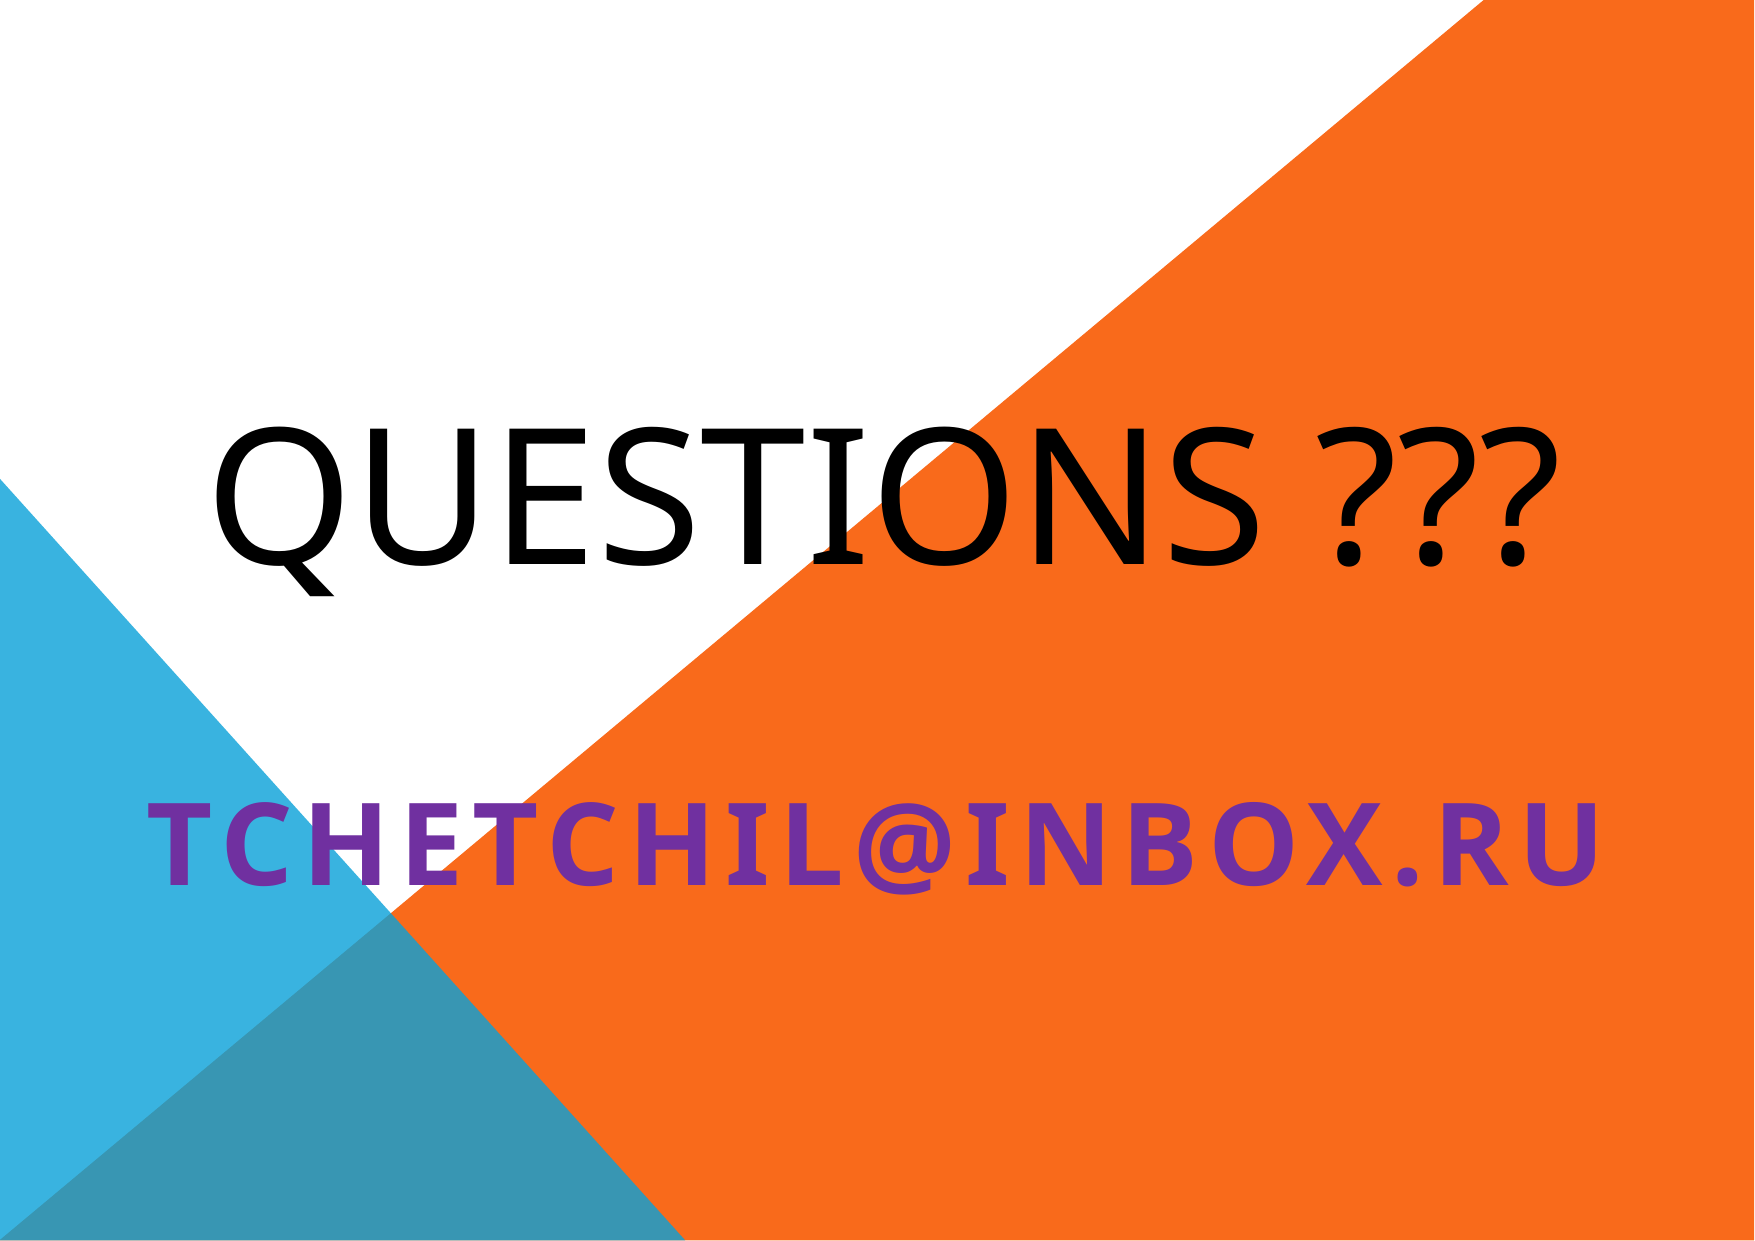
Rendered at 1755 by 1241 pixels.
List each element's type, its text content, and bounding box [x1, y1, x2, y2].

title Questions ??? [138, 232, 1630, 605]
list tchetchil@inbox.ru [0, 762, 1755, 1047]
